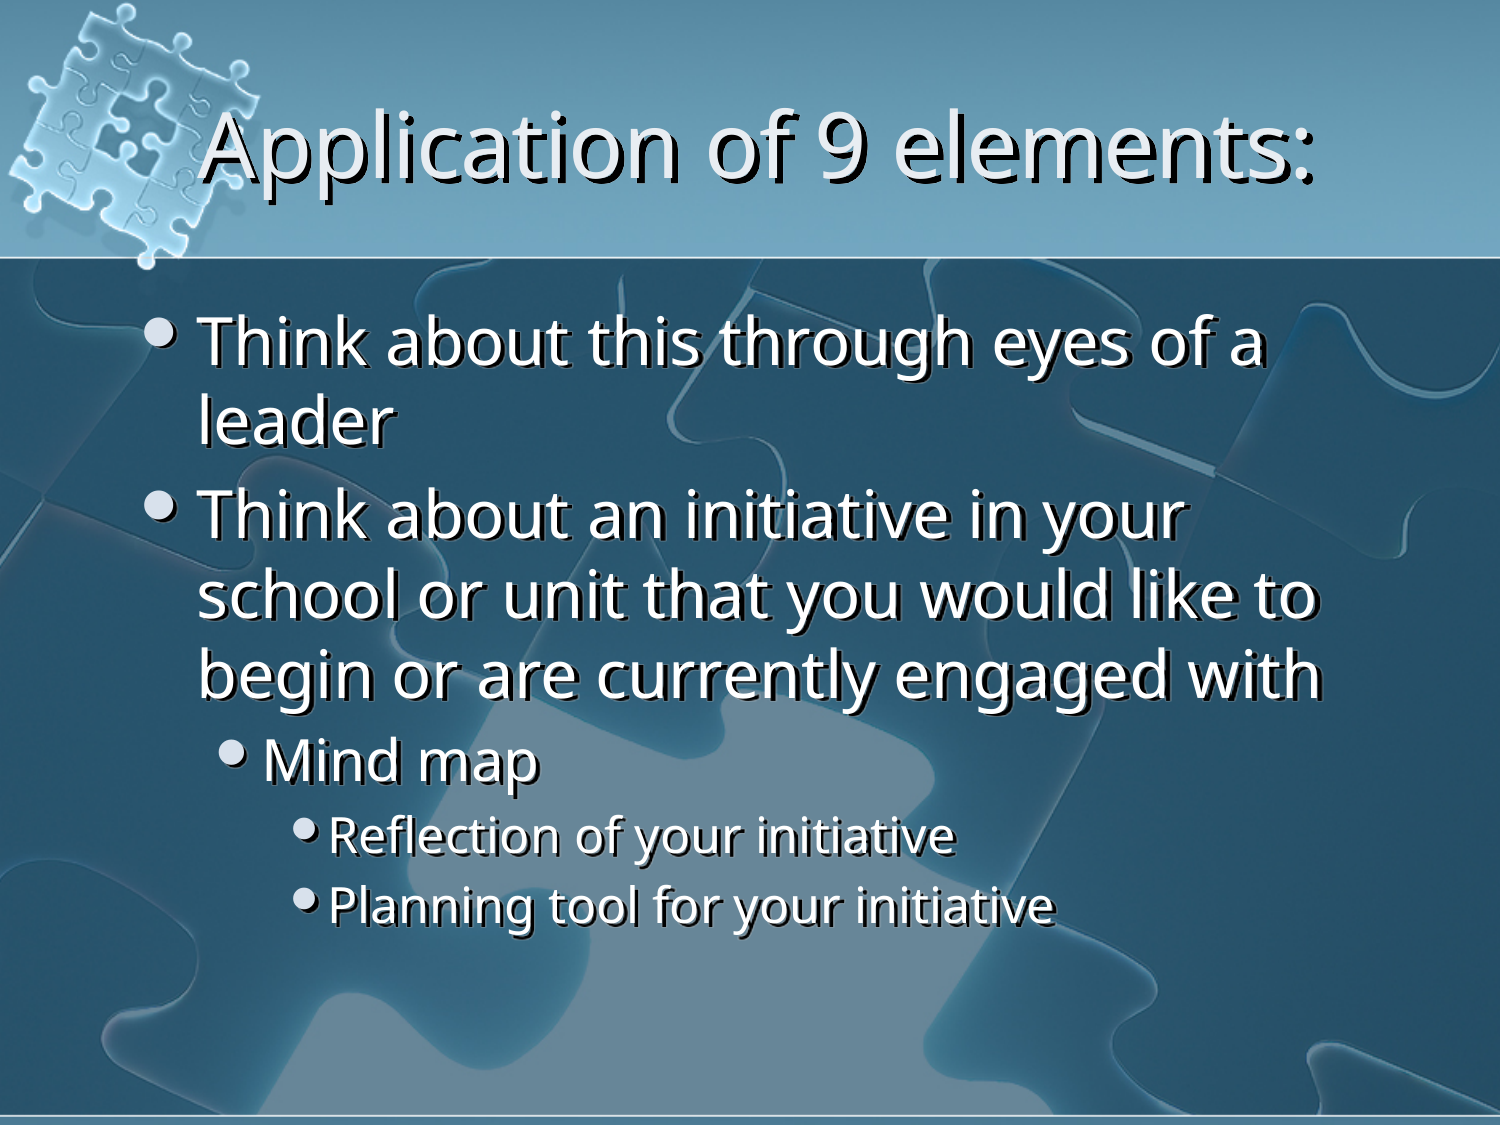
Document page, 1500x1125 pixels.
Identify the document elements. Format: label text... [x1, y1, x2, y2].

list Think about this through eyes of a leader Think about an initiative in your school or unit that you would like to begin or are currently engaged with Mind map Reflection of your initiative Planning tool for your initiative [124, 290, 1388, 1071]
title Application of 9 elements: [124, 54, 1388, 230]
picture [0, 0, 1500, 1125]
